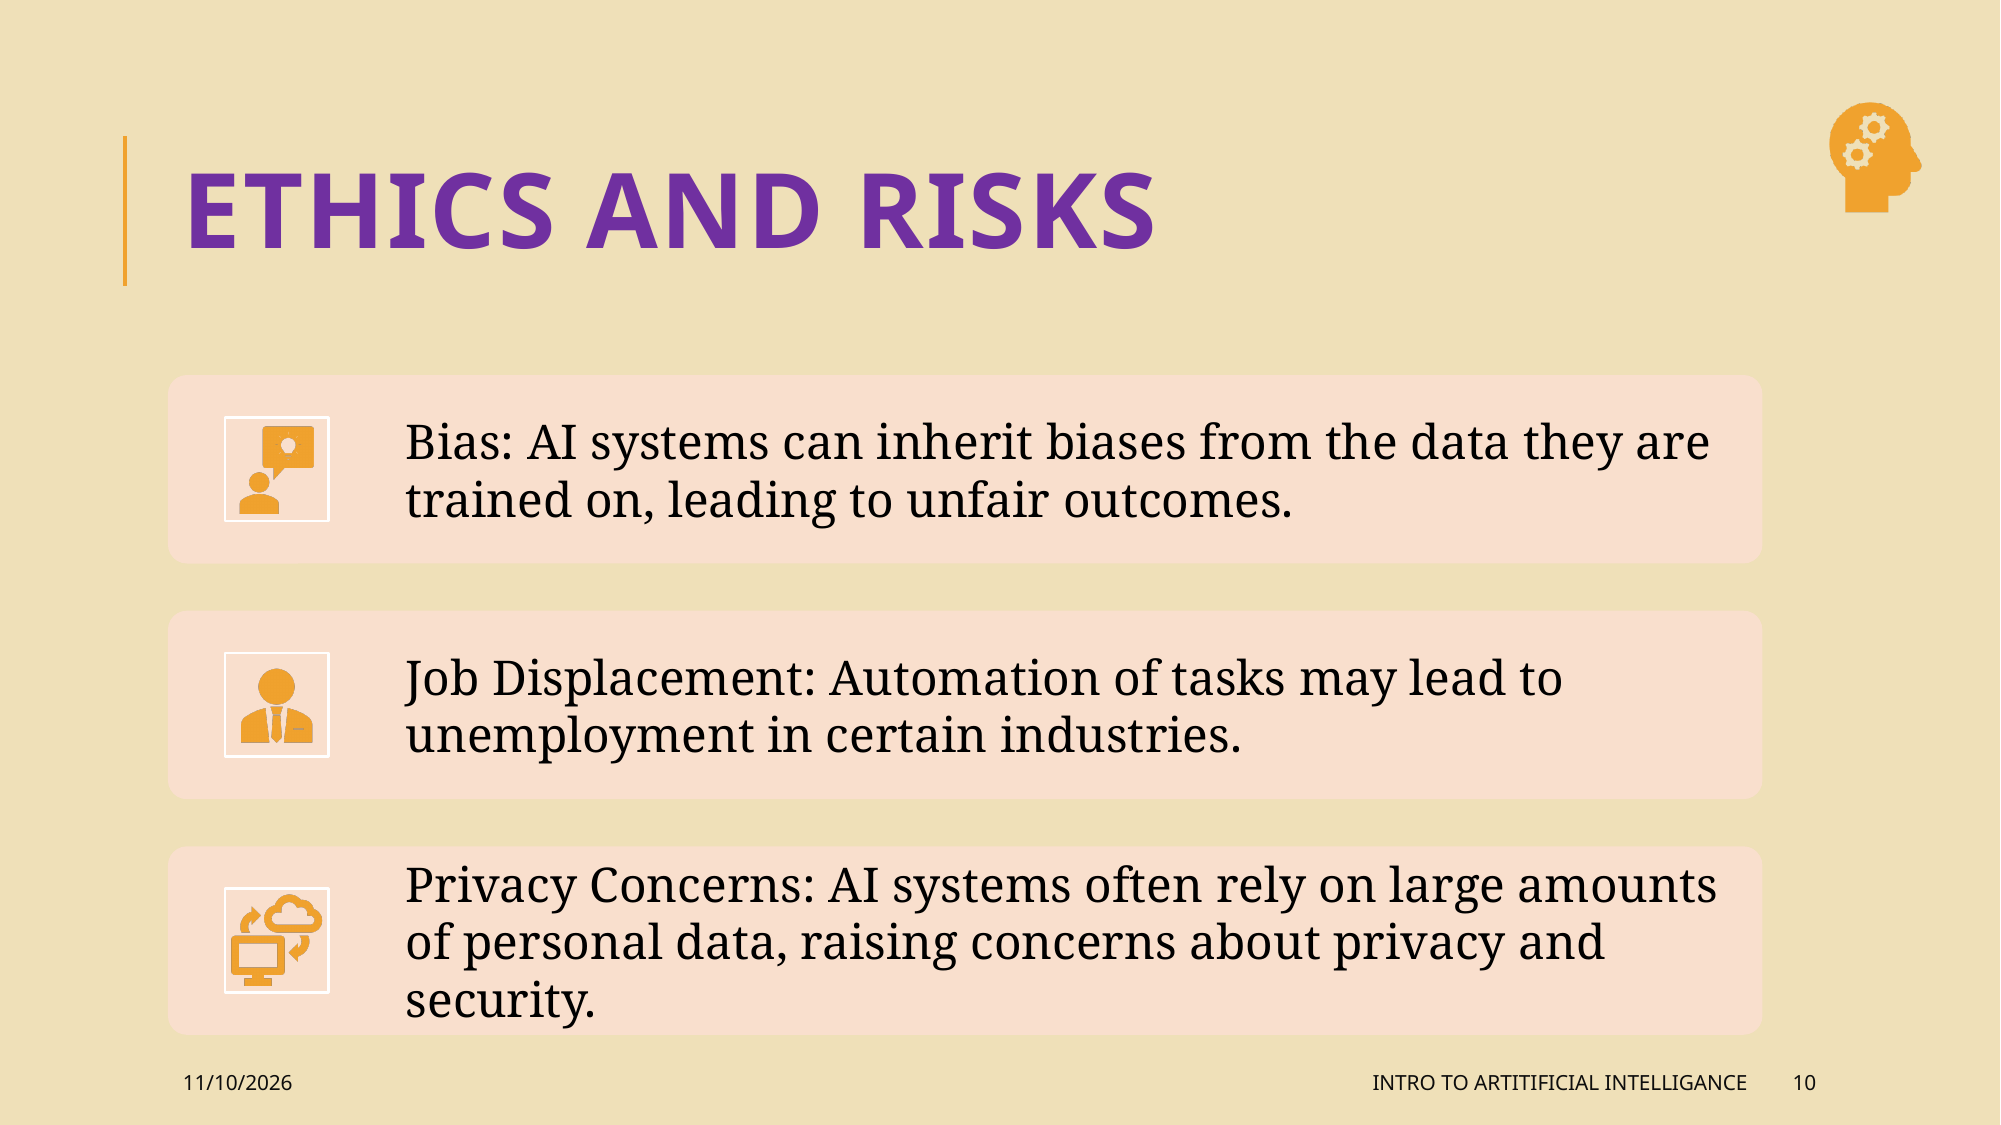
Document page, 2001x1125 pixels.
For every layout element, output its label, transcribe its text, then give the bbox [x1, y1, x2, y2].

title Ethics and Risks [168, 96, 1763, 342]
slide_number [168, 1061, 522, 1107]
slide_number 10 [1777, 1061, 1938, 1107]
picture [1811, 95, 1939, 224]
footer Intro to Artitificial Intelligance [794, 1061, 1763, 1107]
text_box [167, 374, 1763, 1036]
